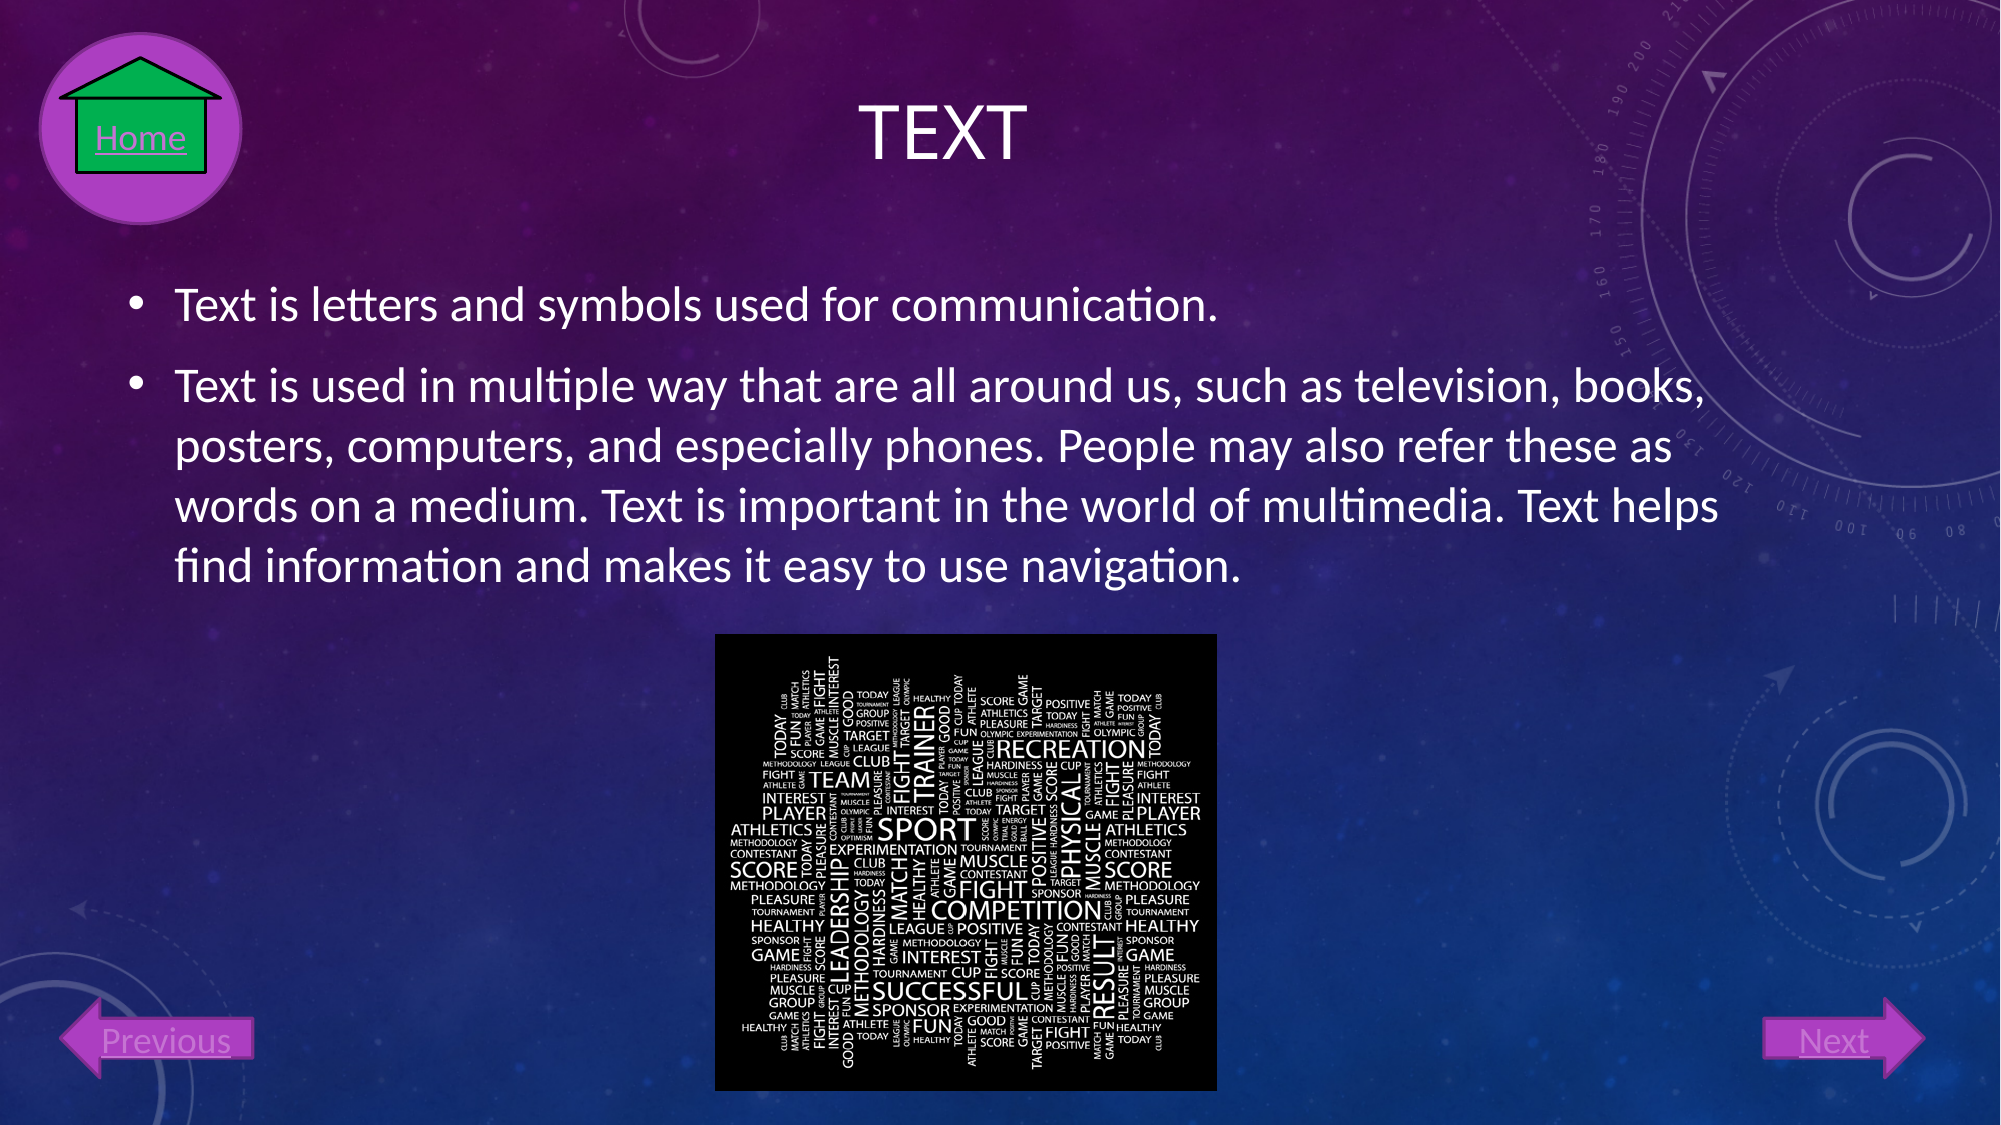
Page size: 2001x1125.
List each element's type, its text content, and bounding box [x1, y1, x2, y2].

text_box Home [75, 100, 207, 174]
text_box Previous [59, 997, 255, 1080]
list Text is letters and symbols used for communication. Text is used in multiple way that are all around us, such as television, books, posters, computers, and especially phones. People may also refer these as words on a medium. Text is important in the world of multimedia. Text helps find information and makes it easy to use navigation. [112, 173, 1775, 772]
title Text [112, 10, 1775, 173]
text_box [58, 56, 223, 100]
text_box Next [1762, 996, 1926, 1080]
picture [0, 0, 2001, 1125]
text_box [38, 32, 243, 226]
